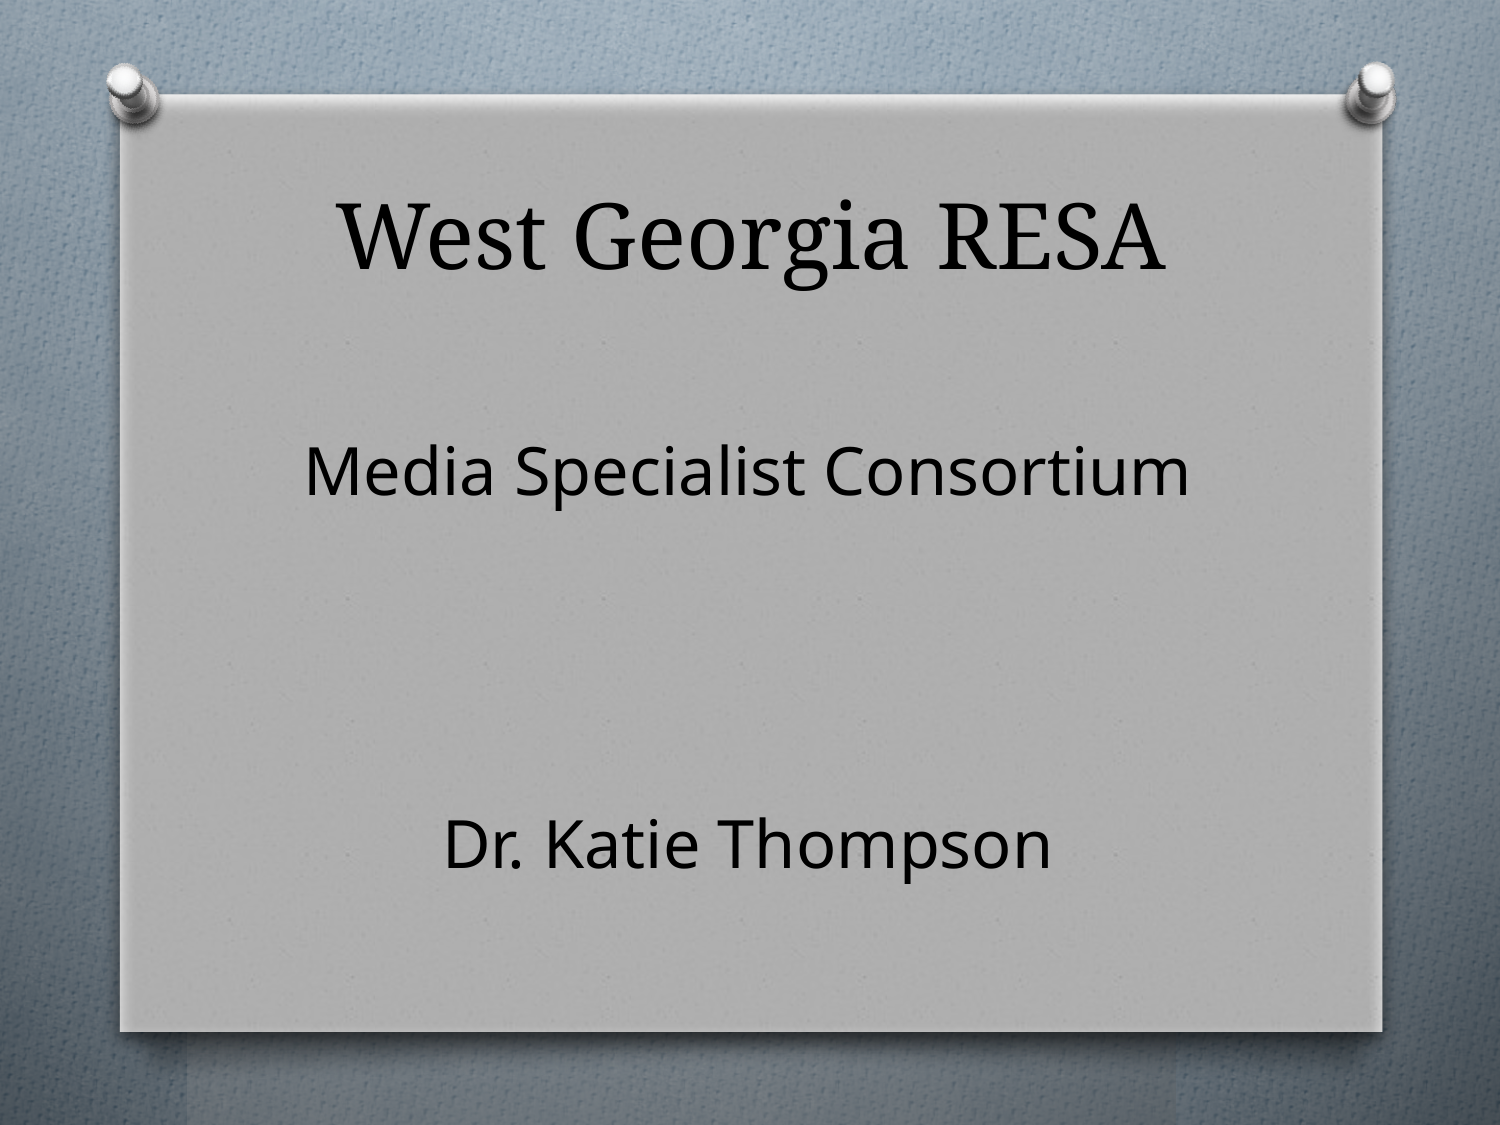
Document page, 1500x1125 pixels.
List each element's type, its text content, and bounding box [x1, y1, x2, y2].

picture [75, 29, 198, 153]
picture [1317, 35, 1439, 156]
list Media Specialist Consortium Dr. Katie Thompson [240, 347, 1257, 939]
title West Georgia RESA [179, 134, 1323, 332]
